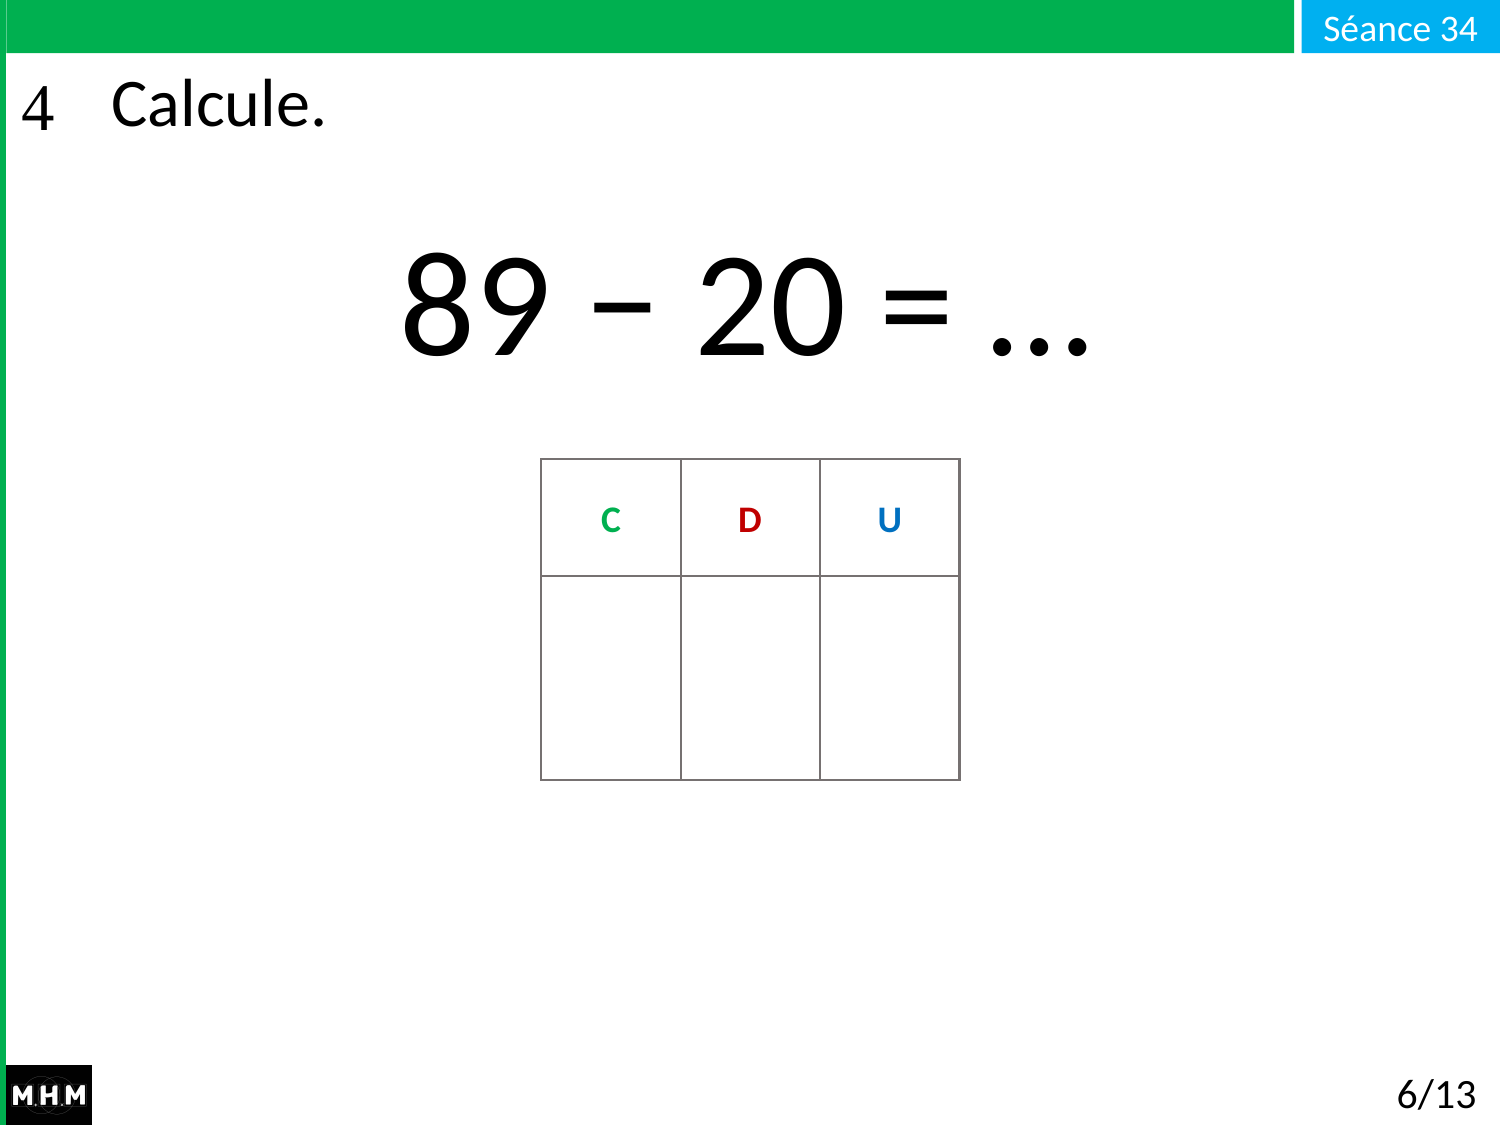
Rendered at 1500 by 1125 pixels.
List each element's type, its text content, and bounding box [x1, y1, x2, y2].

list 6/13 [1373, 1064, 1500, 1125]
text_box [541, 459, 960, 780]
text_box 89 − 20 = … [385, 197, 1254, 393]
picture [6, 1065, 92, 1125]
title Calcule. [96, 60, 1391, 150]
